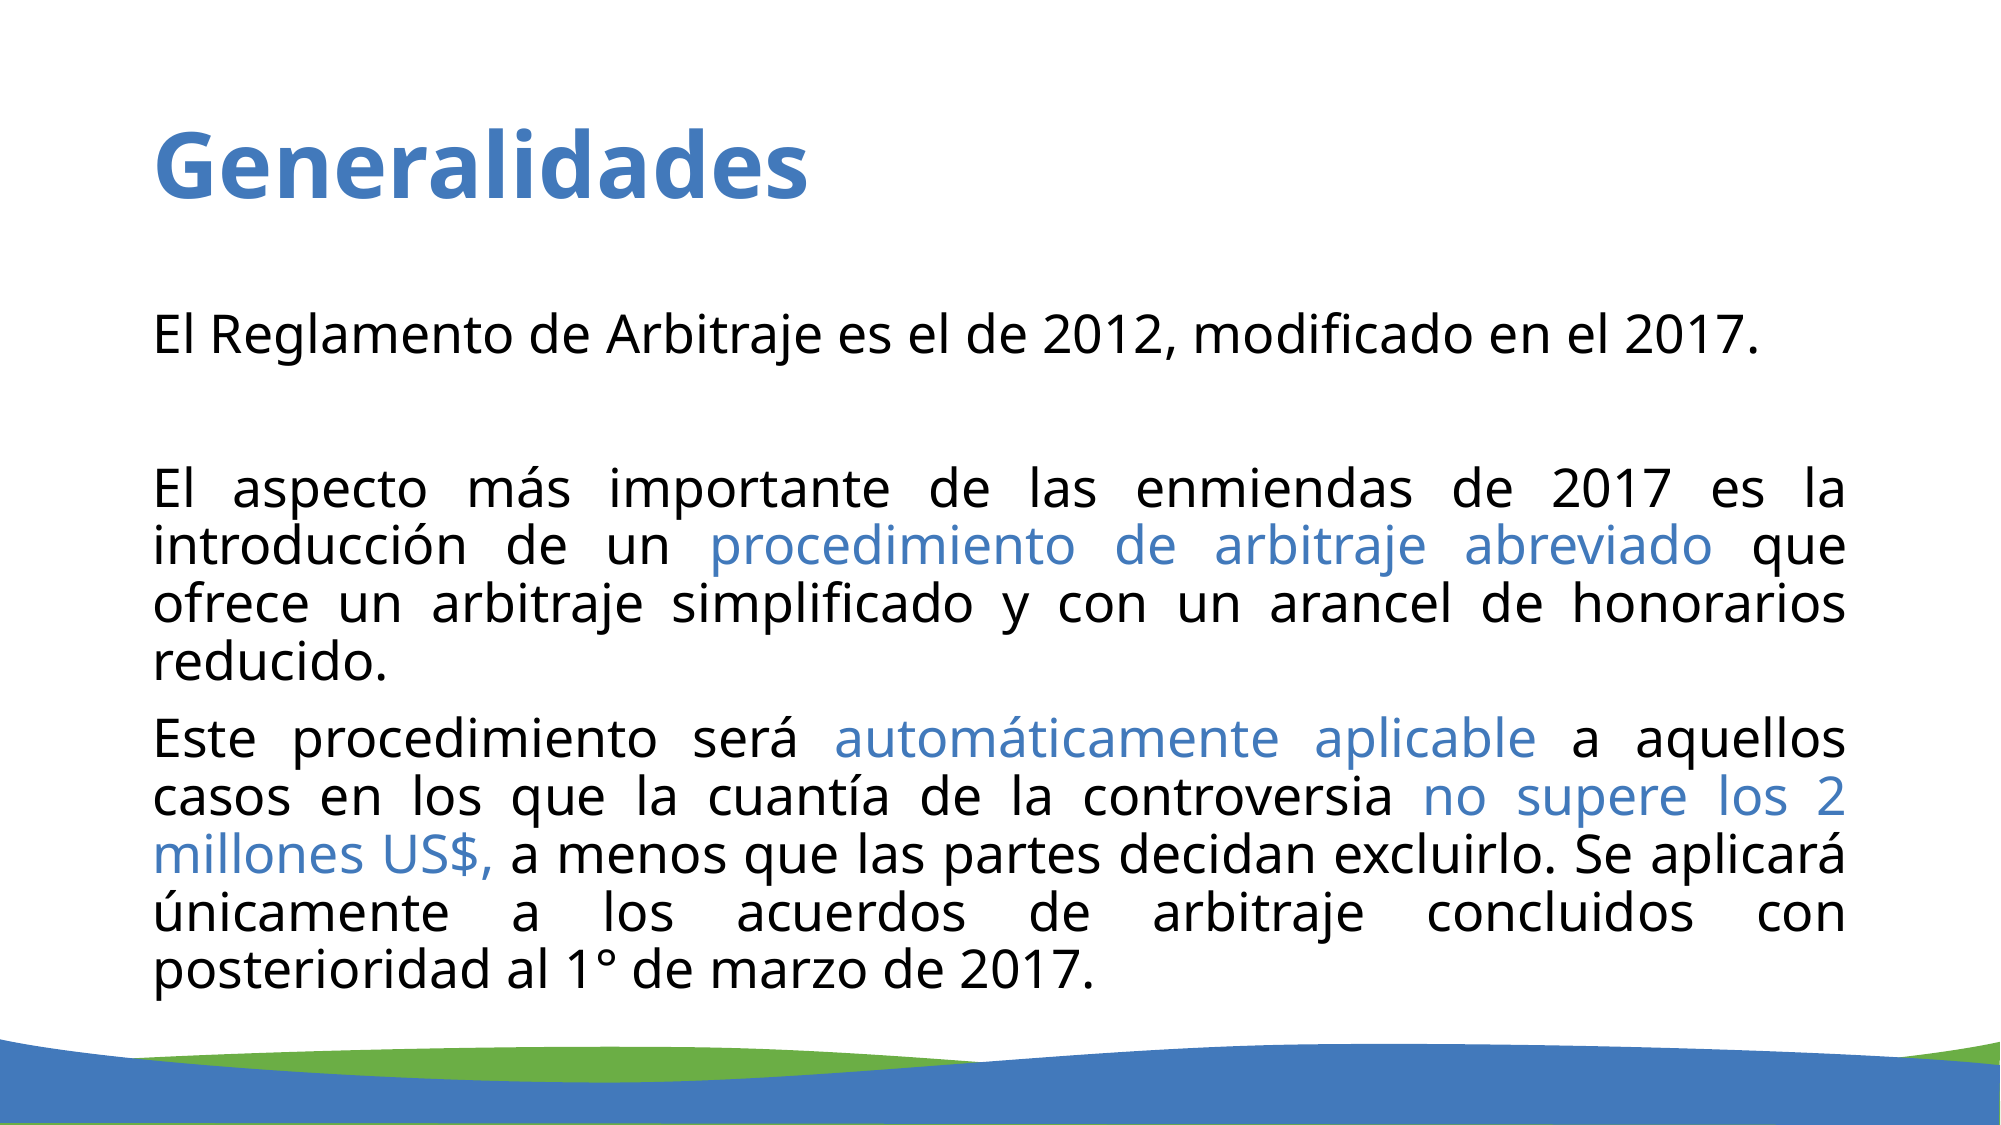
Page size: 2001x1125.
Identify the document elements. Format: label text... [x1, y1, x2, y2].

title Generalidades [137, 59, 1863, 278]
list El Reglamento de Arbitraje es el de 2012, modificado en el 2017. El aspecto más importante de las enmiendas de 2017 es la introducción de un procedimiento de arbitraje abreviado que ofrece un arbitraje simplificado y con un arancel de honorarios reducido. Este procedimiento será automáticamente aplicable a aquellos casos en los que la cuantía de la controversia no supere los 2 millones US$, a menos que las partes decidan excluirlo. Se aplicará únicamente a los acuerdos de arbitraje concluidos con posterioridad al 1° de marzo de 2017. [137, 299, 1863, 1014]
